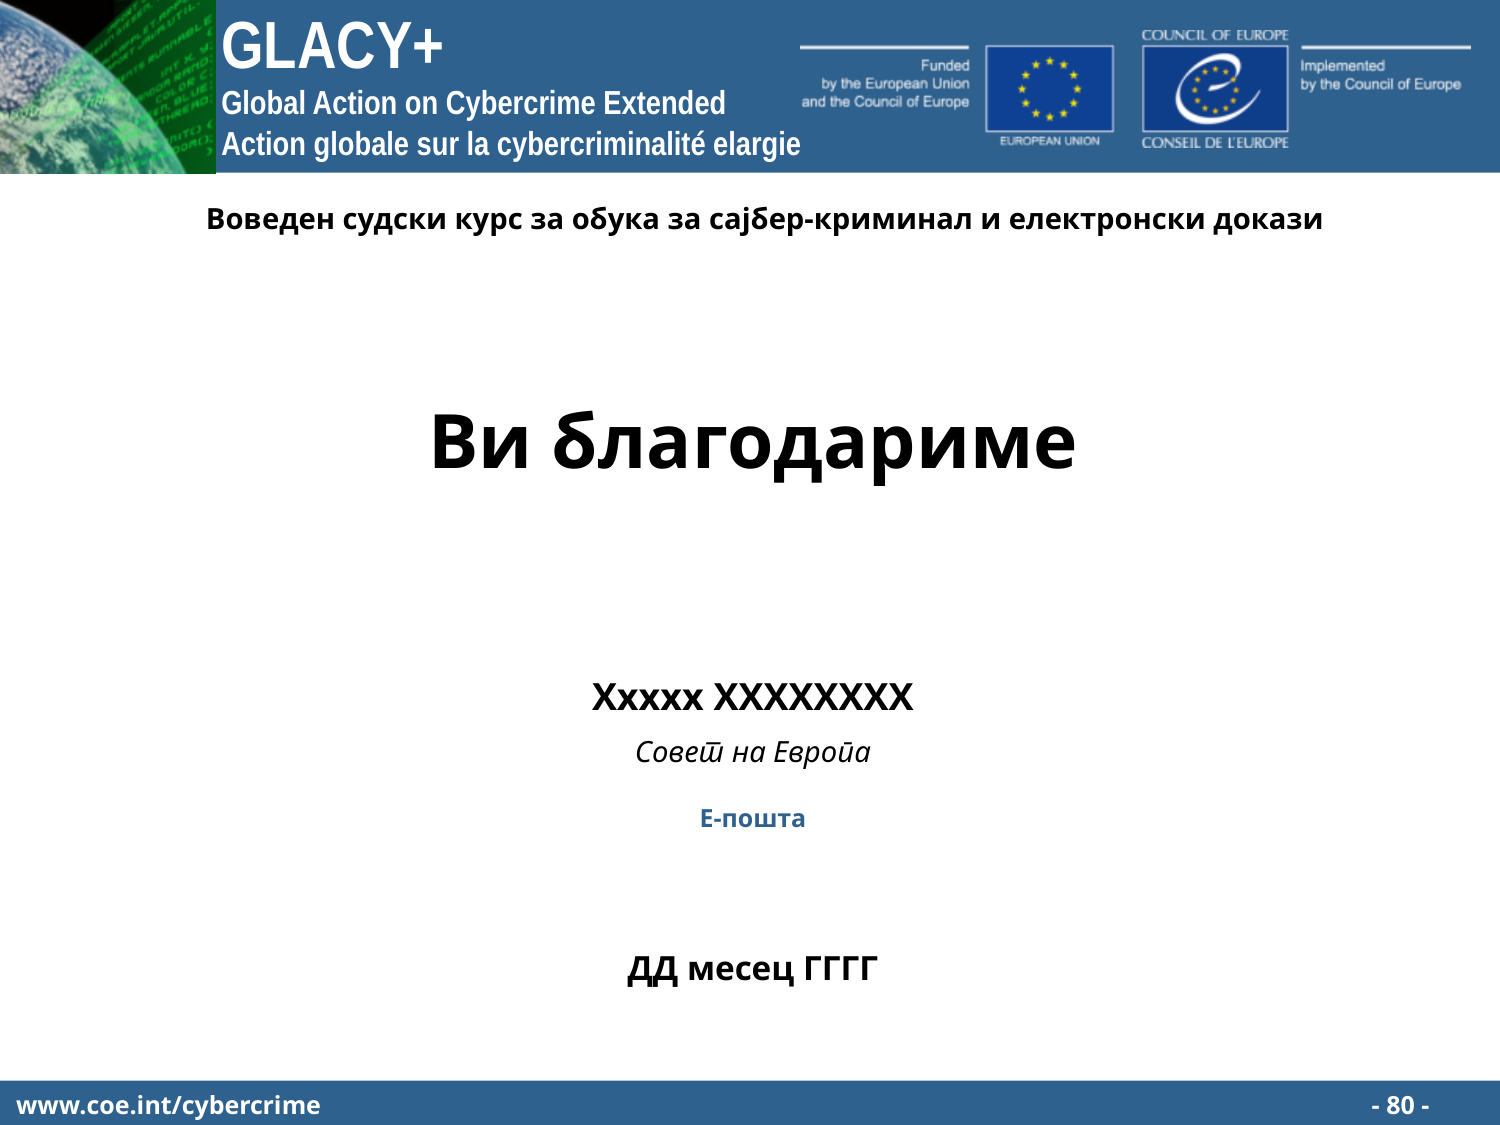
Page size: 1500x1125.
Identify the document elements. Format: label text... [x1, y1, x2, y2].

text_box [220, 0, 1500, 175]
text_box Воведен судски курс за обука за сајбер-криминал и електронски докази [59, 193, 1471, 243]
text_box GLACY+ Global Action on Cybercrime Extended Action globale sur la cybercriminalité elargie [220, 0, 880, 169]
picture [0, 0, 216, 174]
text_box [0, 1079, 1500, 1125]
text_box Ви благодариме Xxxxx XXXXXXXX Совет на Европа Е-пошта ДД месец ГГГГ [47, 385, 1459, 995]
picture [799, 30, 1471, 148]
text_box www.coe.int/cybercrime - 80 - [1, 1082, 1500, 1125]
